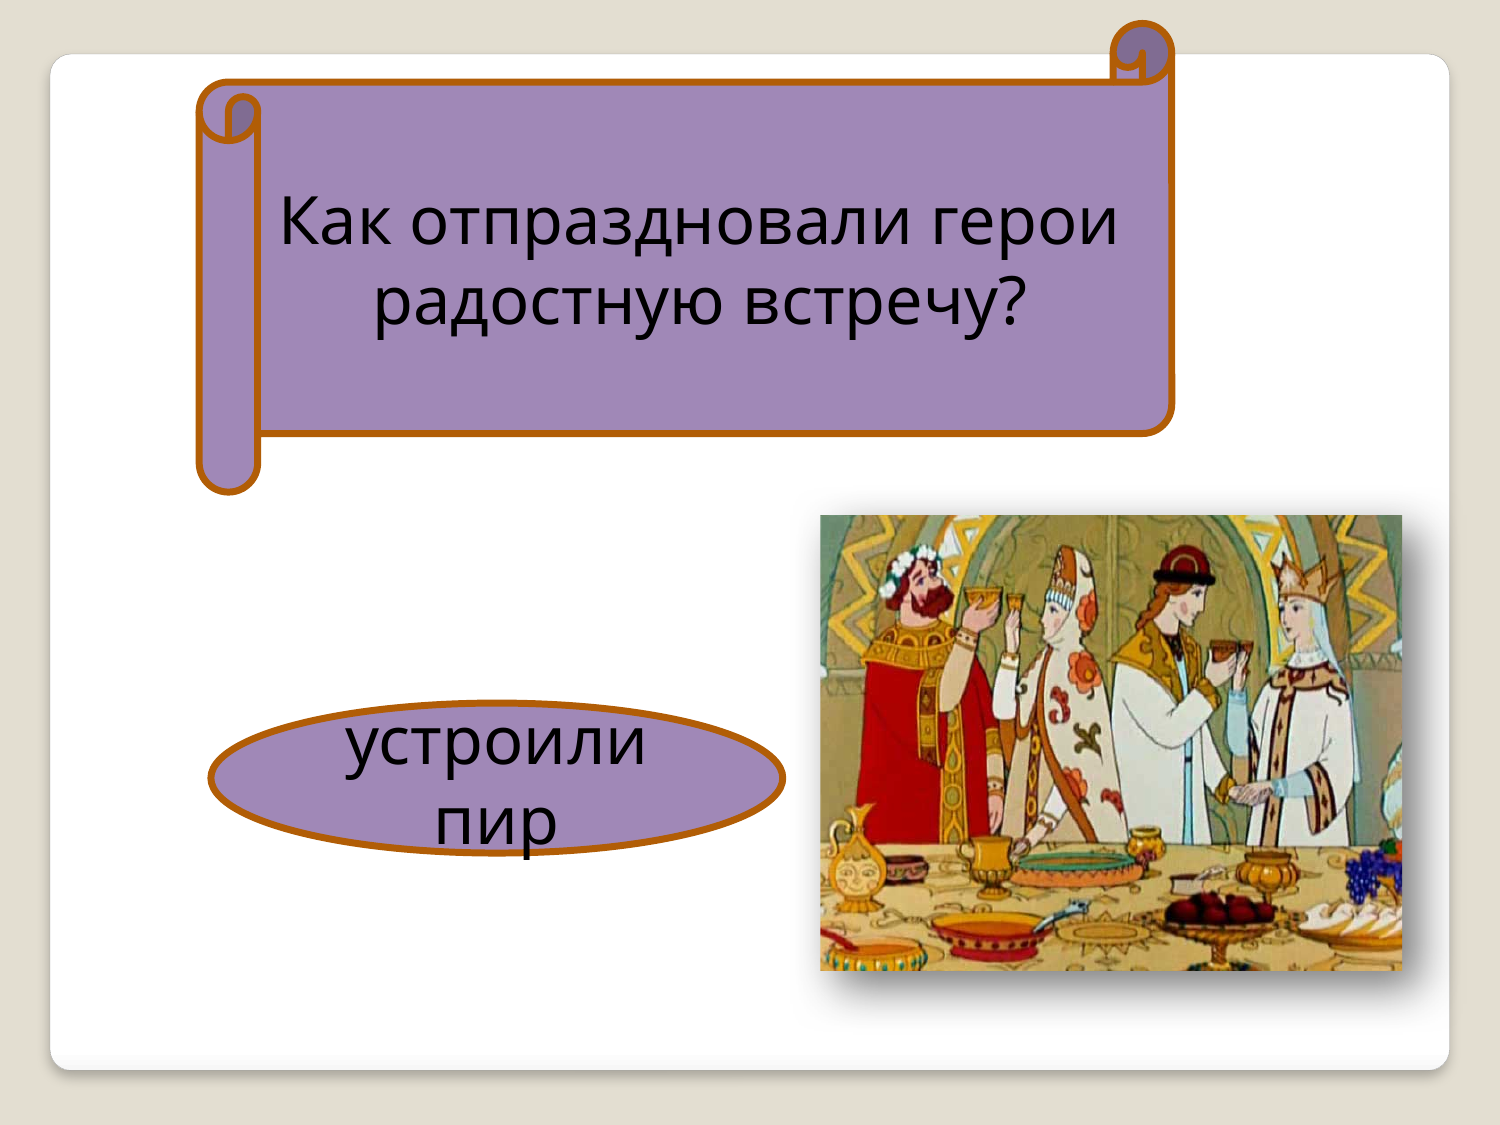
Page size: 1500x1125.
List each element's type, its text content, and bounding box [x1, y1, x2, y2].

text_box Как отпраздновали герои радостную встречу? [195, 19, 1176, 496]
picture [820, 515, 1403, 971]
text_box устроили пир [207, 699, 787, 857]
